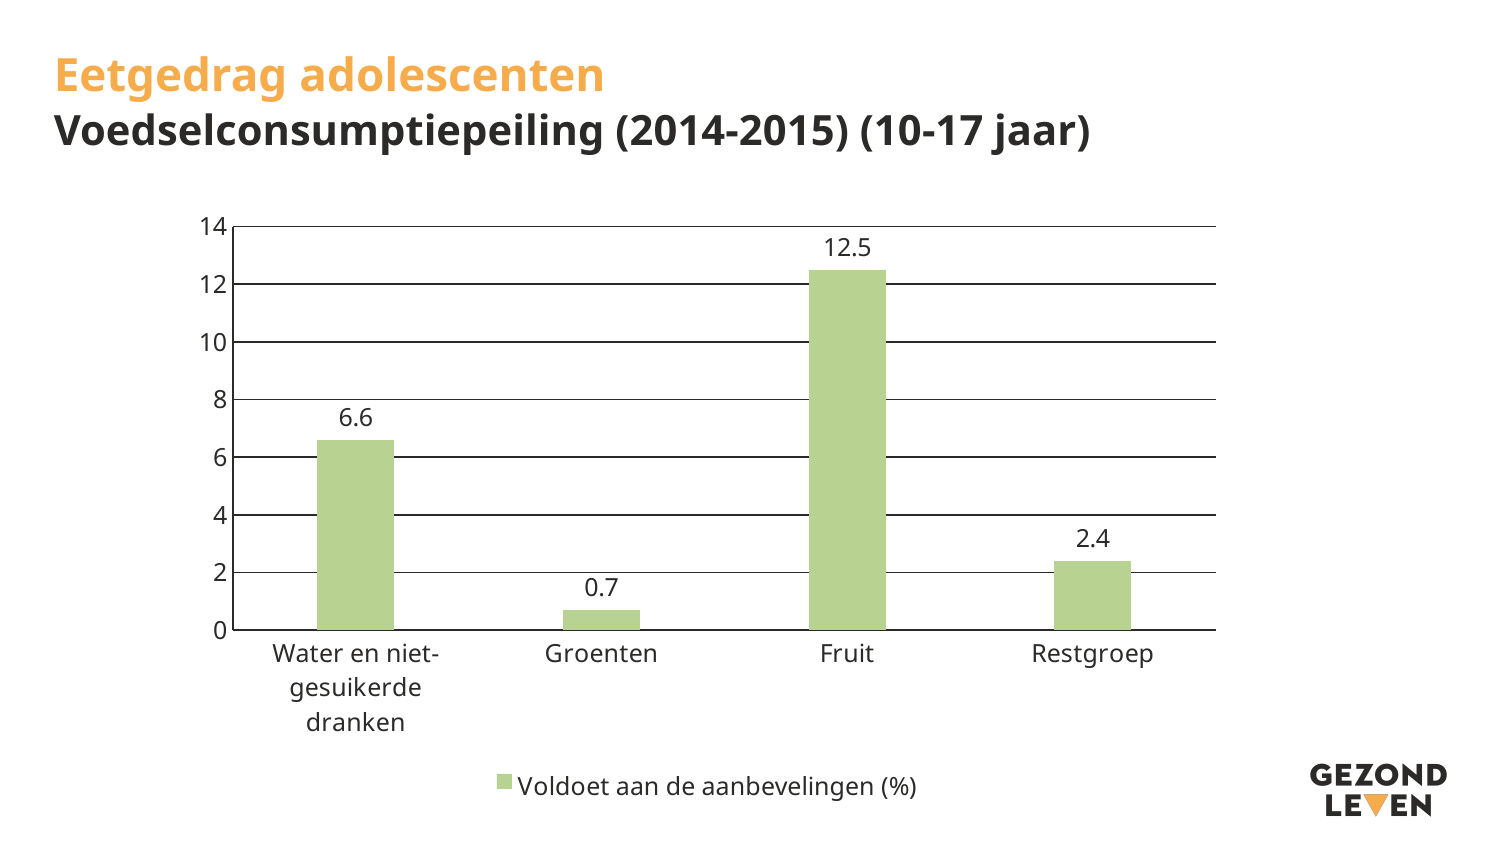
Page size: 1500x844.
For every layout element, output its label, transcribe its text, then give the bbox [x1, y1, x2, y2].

chart [177, 196, 1238, 844]
title Eetgedrag adolescenten [54, 45, 628, 95]
list Voedselconsumptiepeiling (2014-2015) (10-17 jaar) [54, 104, 1407, 149]
